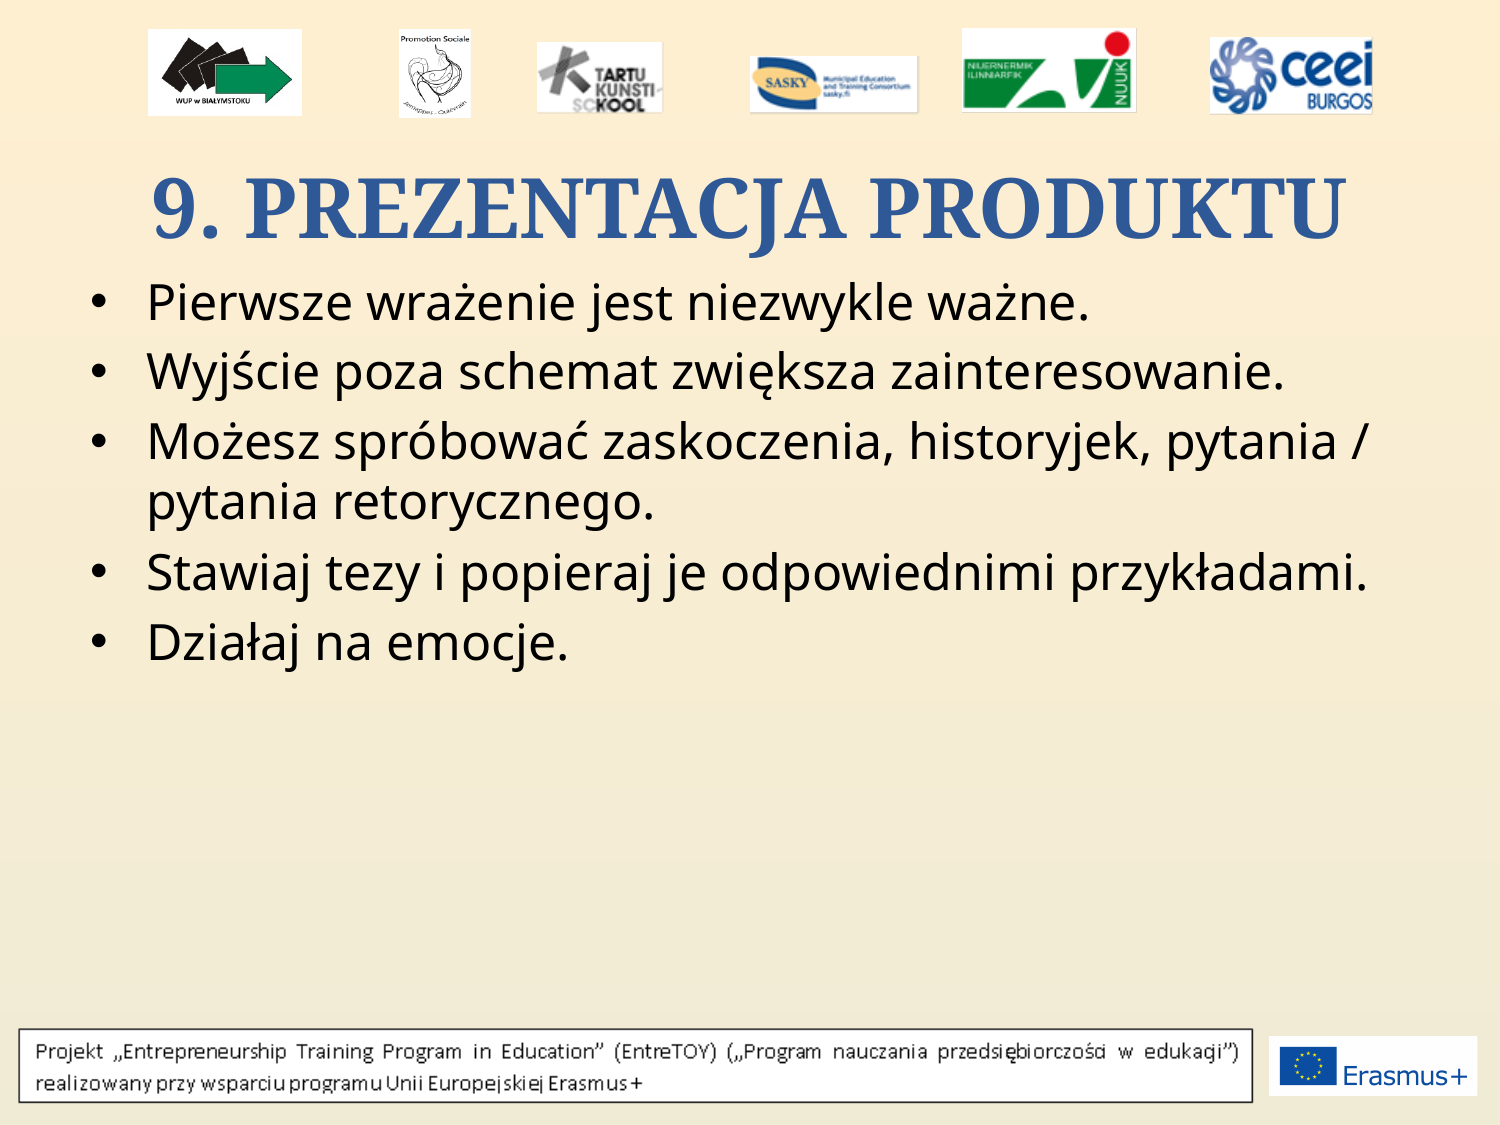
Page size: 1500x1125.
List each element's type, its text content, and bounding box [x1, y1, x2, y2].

picture [750, 56, 921, 116]
picture [17, 1027, 1255, 1105]
list Pierwsze wrażenie jest niezwykle ważne. Wyjście poza schemat zwiększa zainteresowanie. Możesz spróbować zaskoczenia, historyjek, pytania / pytania retorycznego. Stawiaj tezy i popieraj je odpowiednimi przykładami. Działaj na emocje. [75, 262, 1425, 1005]
title 9. PREZENTACJA PRODUKTU [75, 125, 1425, 262]
picture [537, 42, 668, 118]
picture [1210, 37, 1374, 116]
picture [148, 29, 302, 116]
picture [399, 29, 471, 118]
picture [962, 28, 1140, 116]
